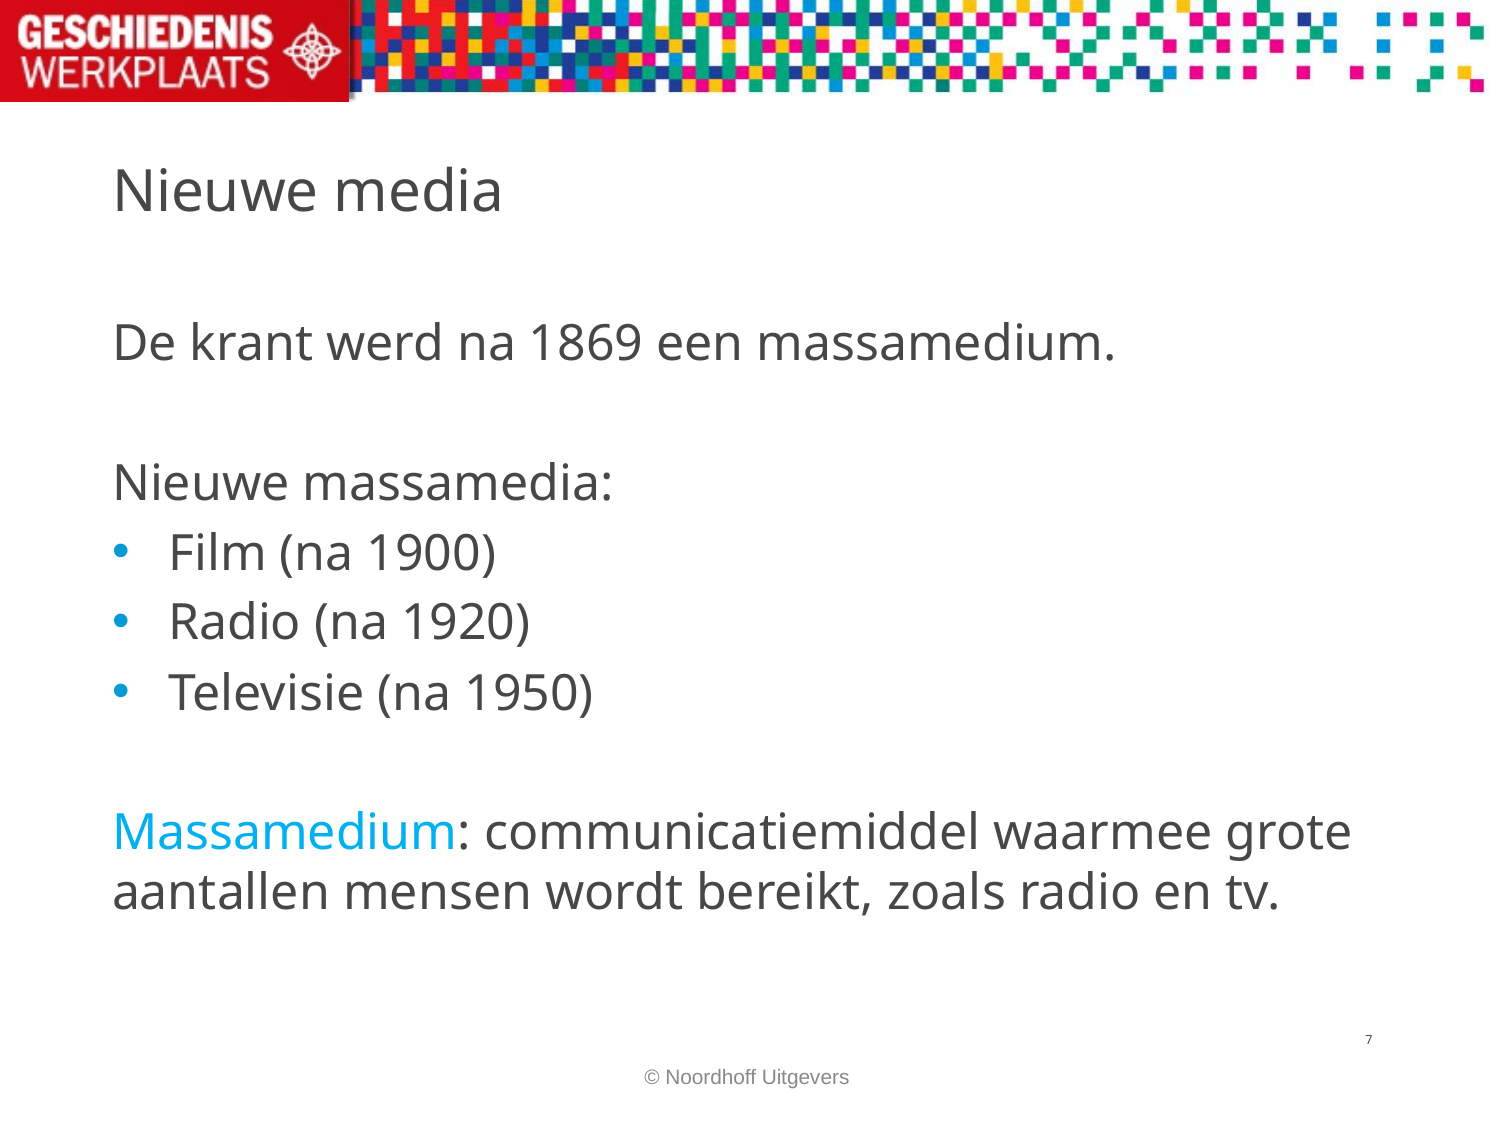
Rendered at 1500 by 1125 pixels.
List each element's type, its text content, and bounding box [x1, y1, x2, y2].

text_box © Noordhoff Uitgevers [512, 1045, 988, 1106]
title Nieuwe media [112, 145, 1401, 256]
slide_number 7 [1325, 1025, 1388, 1063]
list De krant werd na 1869 een massamedium. Nieuwe massamedia: Film (na 1900) Radio (na 1920) Televisie (na 1950) Massamedium: communicatiemiddel waarmee grote aantallen mensen wordt bereikt, zoals radio en tv. [112, 302, 1409, 1024]
picture [0, 0, 1500, 1125]
